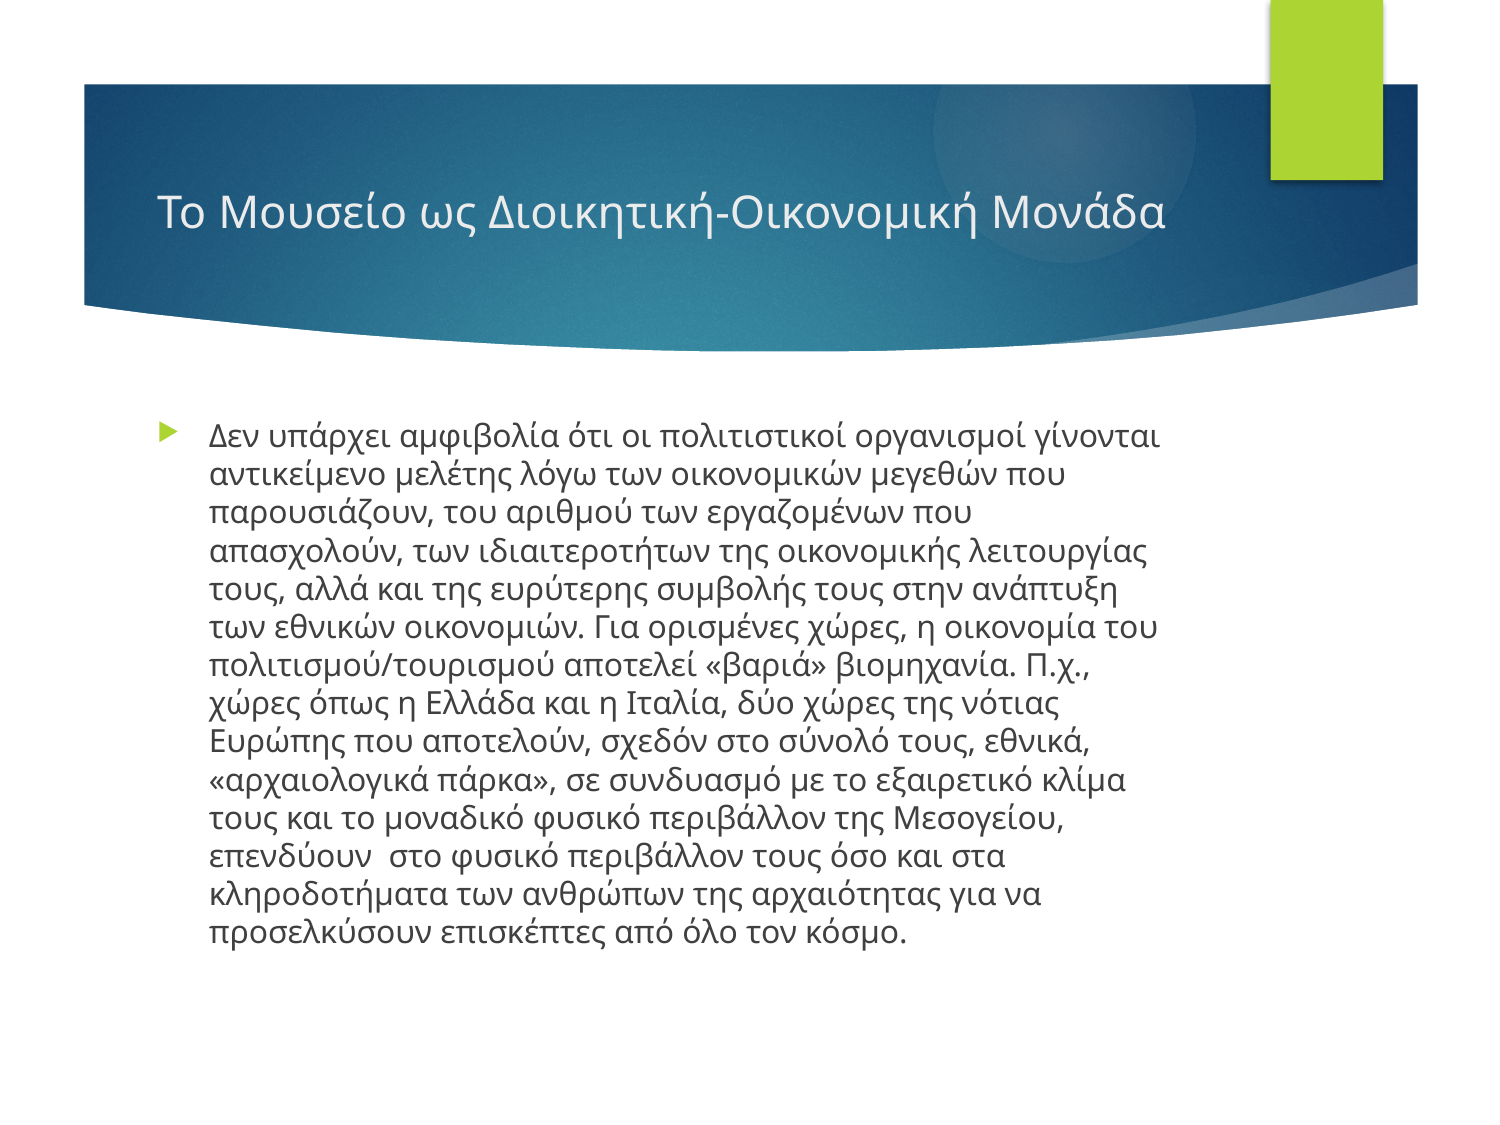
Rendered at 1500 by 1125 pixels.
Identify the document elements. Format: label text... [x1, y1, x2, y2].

title Το Μουσείο ως Διοικητική-Οικονομική Μονάδα [142, 152, 1183, 269]
list Δεν υπάρχει αμφιβολία ότι οι πολιτιστικοί οργανισμοί γίνονται αντικείμενο μελέτης λόγω των οικονομικών μεγεθών που παρουσιάζουν, του αριθμού των εργαζομένων που απασχολούν, των ιδιαιτεροτήτων της οικονομικής λειτουργίας τους, αλλά και της ευρύτερης συμβολής τους στην ανάπτυξη των εθνικών οικονομιών. Για ορισμένες χώρες, η οικονομία του πολιτισμού/τουρισμού αποτελεί «βαριά» βιομηχανία. Π.χ., χώρες όπως η Ελλάδα και η Ιταλία, δύο χώρες της νότιας Ευρώπης που αποτελούν, σχεδόν στο σύνολό τους, εθνικά, «αρχαιολογικά πάρκα», σε συνδυασμό με το εξαιρετικό κλίμα τους και το μοναδικό φυσικό περιβάλλον της Μεσογείου, επενδύουν στο φυσικό περιβάλλον τους όσο και στα κληροδοτήματα των ανθρώπων της αρχαιότητας για να προσελκύσουν επισκέπτες από όλο τον κόσμο. [142, 408, 1183, 988]
